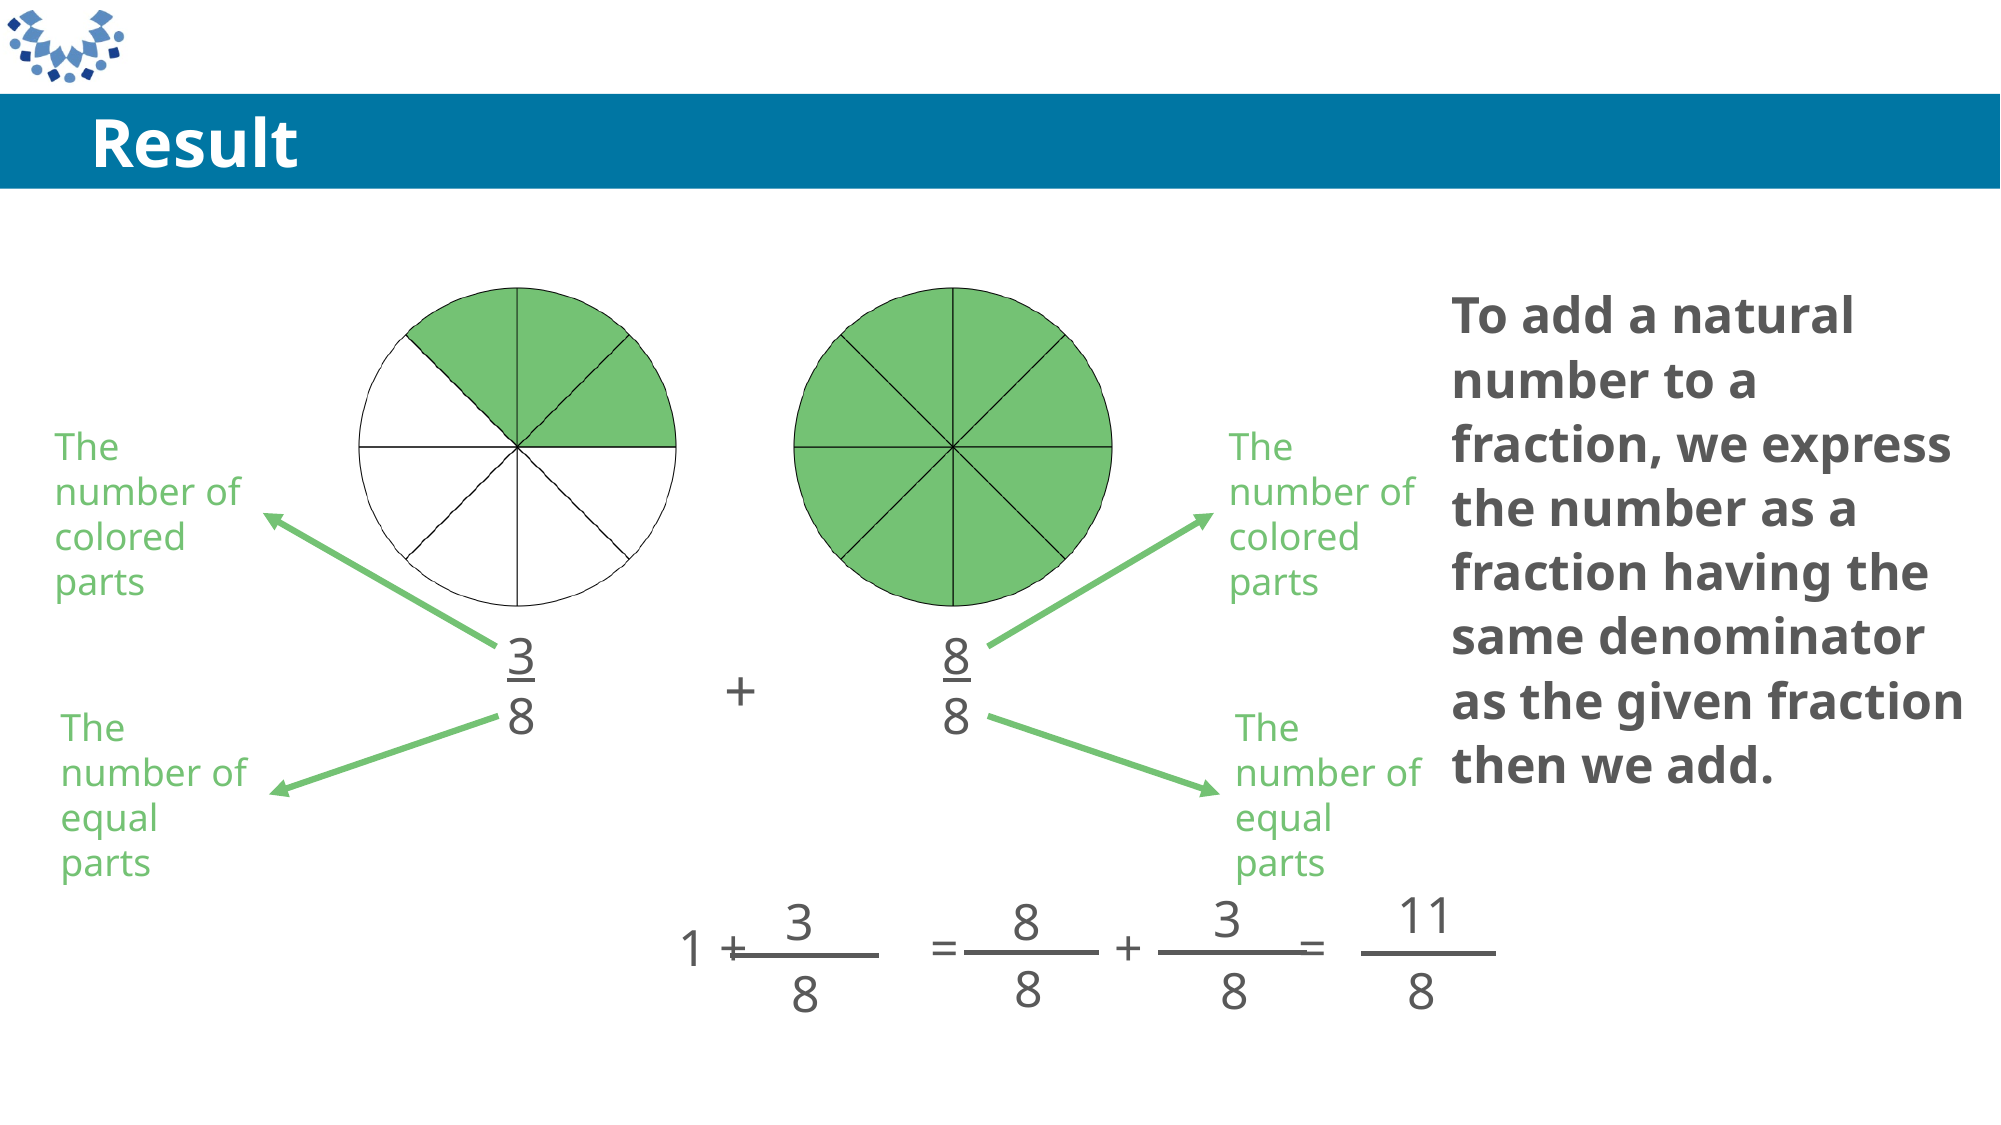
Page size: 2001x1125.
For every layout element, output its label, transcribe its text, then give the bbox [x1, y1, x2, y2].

text_box Result [0, 93, 2000, 189]
text_box To add a natural number to a fraction, we express the number as a fraction having the same denominator as the given fraction then we add. [1437, 272, 1992, 801]
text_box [624, 876, 1497, 1032]
picture [0, 10, 129, 87]
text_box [39, 283, 1444, 895]
